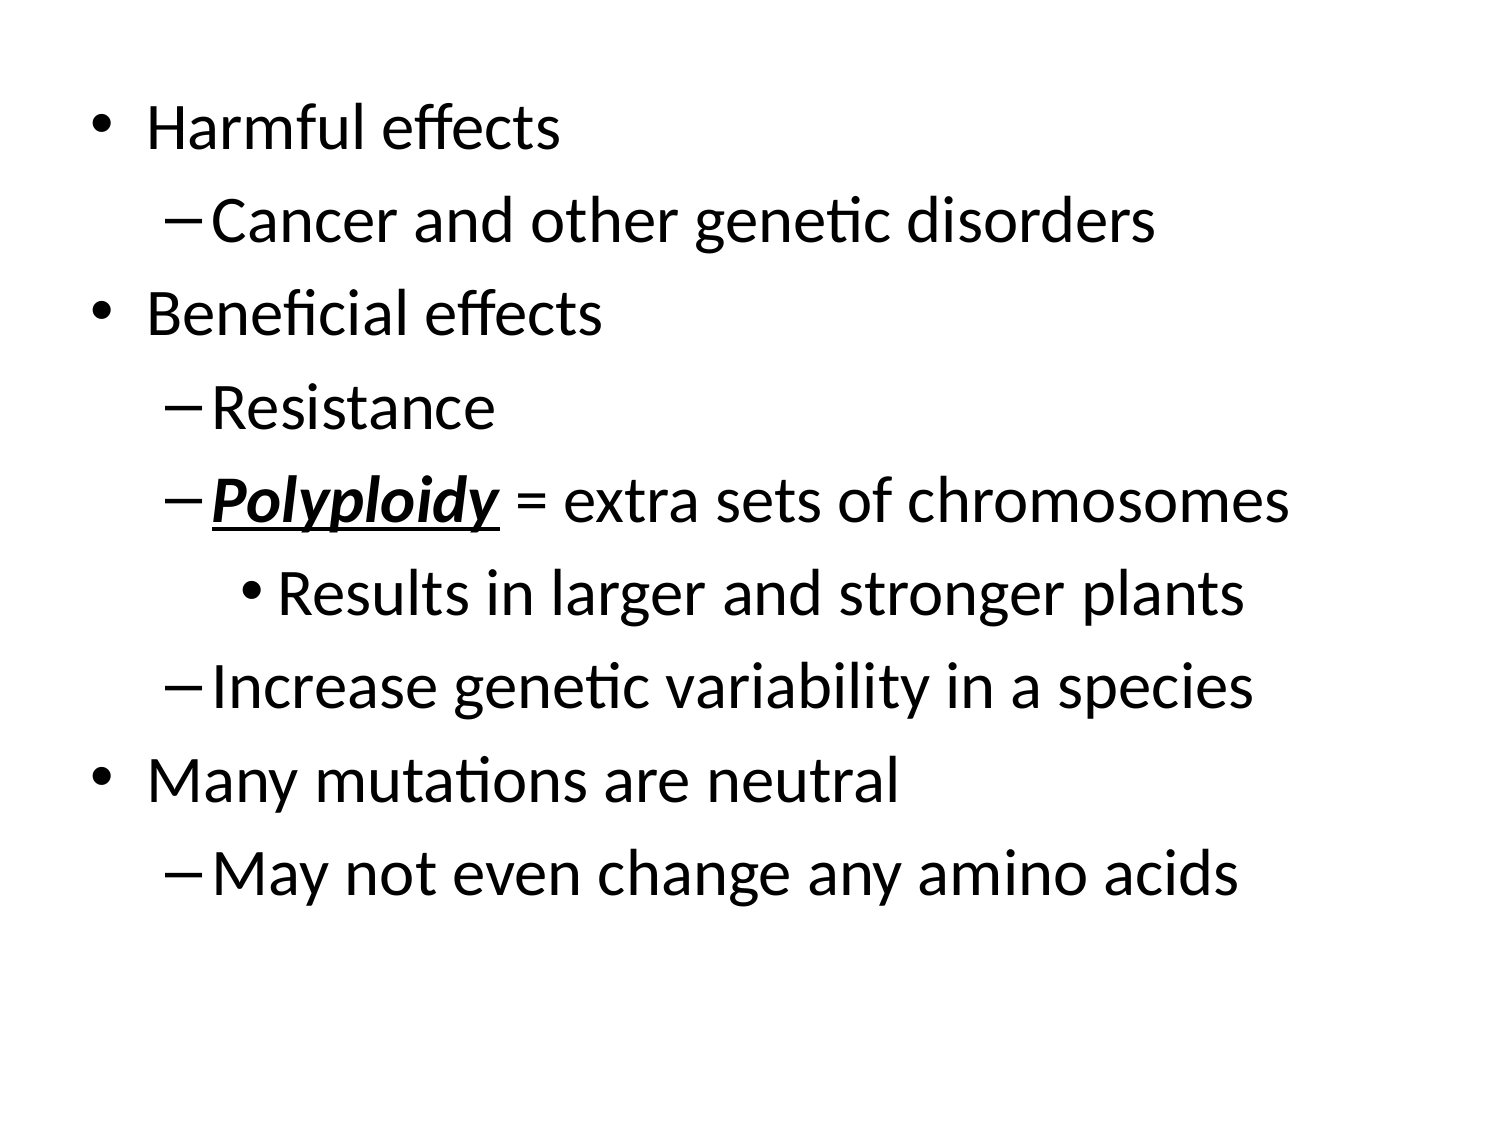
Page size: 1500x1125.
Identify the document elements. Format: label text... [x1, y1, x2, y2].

list Harmful effects Cancer and other genetic disorders Beneficial effects Resistance Polyploidy = extra sets of chromosomes Results in larger and stronger plants Increase genetic variability in a species Many mutations are neutral May not even change any amino acids [75, 75, 1425, 1005]
